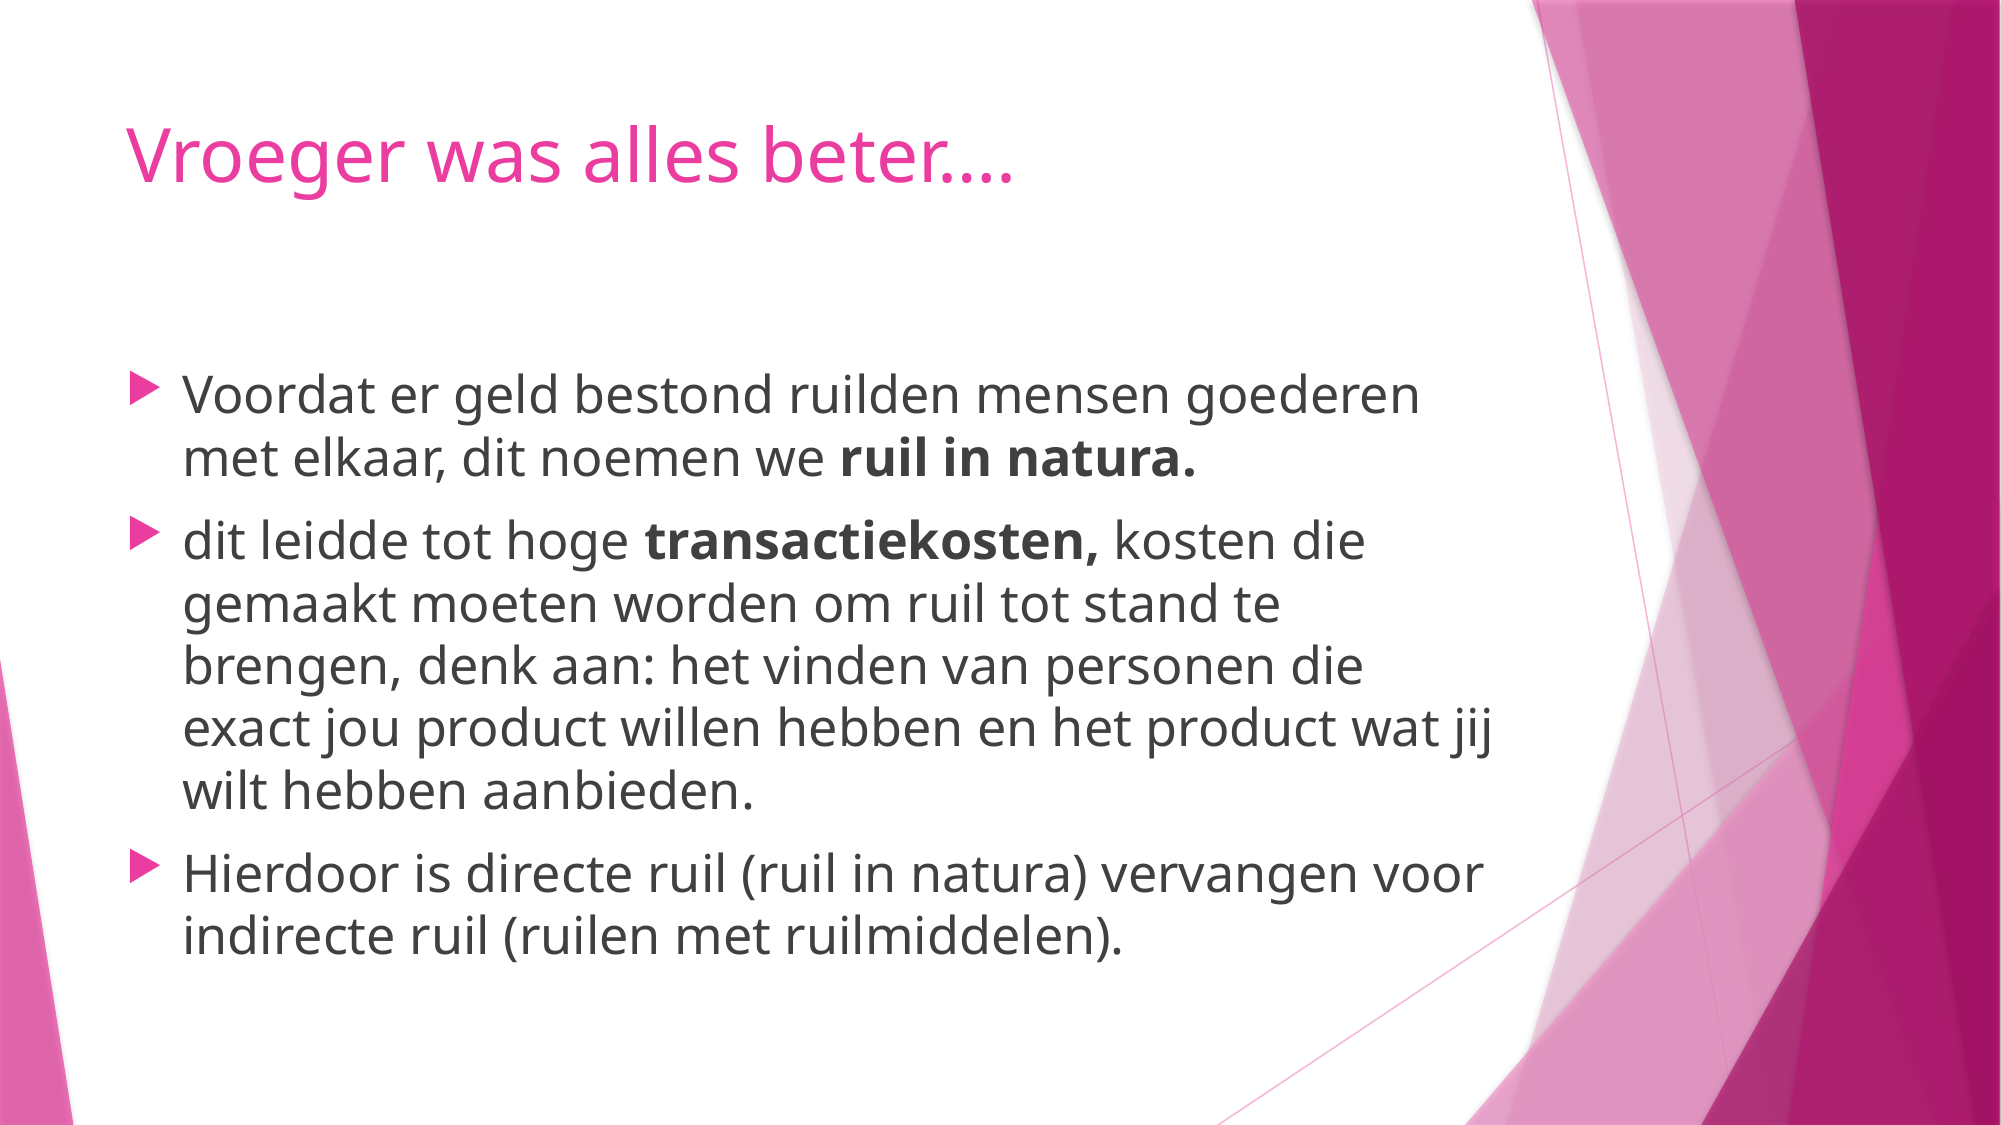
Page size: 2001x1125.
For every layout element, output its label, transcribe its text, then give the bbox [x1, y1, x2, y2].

list Voordat er geld bestond ruilden mensen goederen met elkaar, dit noemen we ruil in natura. dit leidde tot hoge transactiekosten, kosten die gemaakt moeten worden om ruil tot stand te brengen, denk aan: het vinden van personen die exact jou product willen hebben en het product wat jij wilt hebben aanbieden. Hierdoor is directe ruil (ruil in natura) vervangen voor indirecte ruil (ruilen met ruilmiddelen). [111, 354, 1522, 992]
title Vroeger was alles beter…. [111, 99, 1522, 317]
